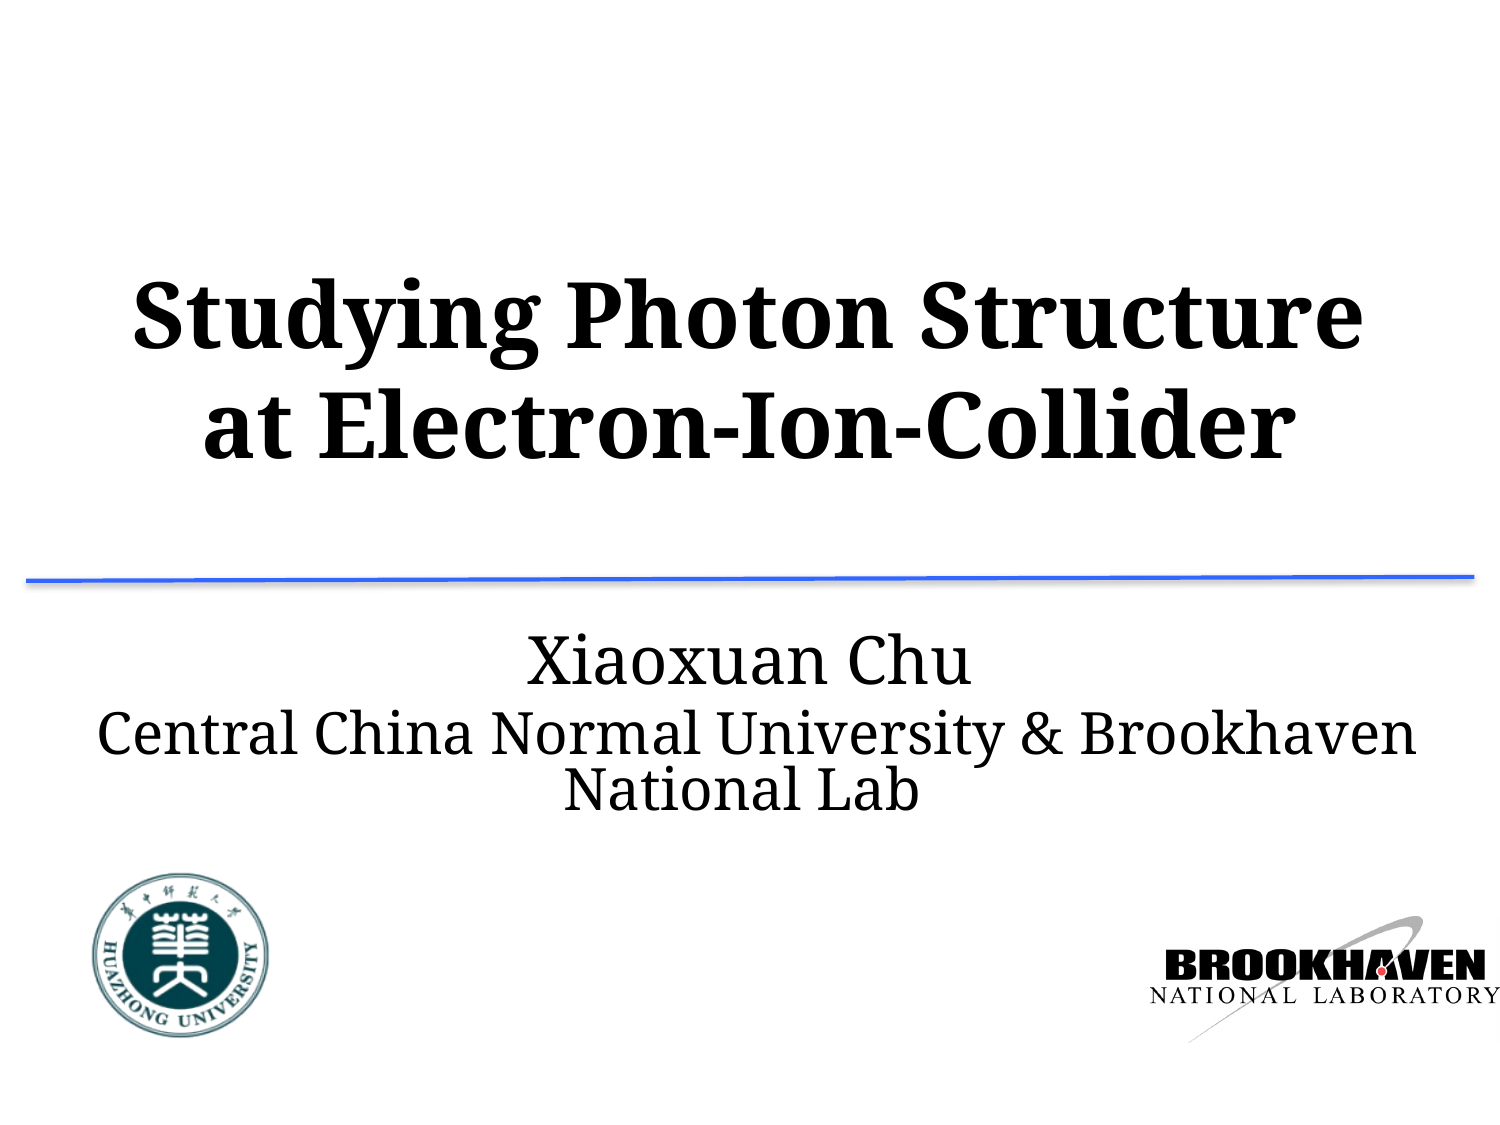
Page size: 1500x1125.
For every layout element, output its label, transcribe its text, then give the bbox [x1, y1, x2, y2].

title Studying Photon Structure at Electron-Ion-Collider [112, 246, 1388, 488]
subtitle Xiaoxuan Chu Central China Normal University & Brookhaven National Lab [0, 626, 1500, 914]
picture [1149, 916, 1500, 1043]
picture [62, 846, 299, 1065]
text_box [25, 576, 1475, 582]
